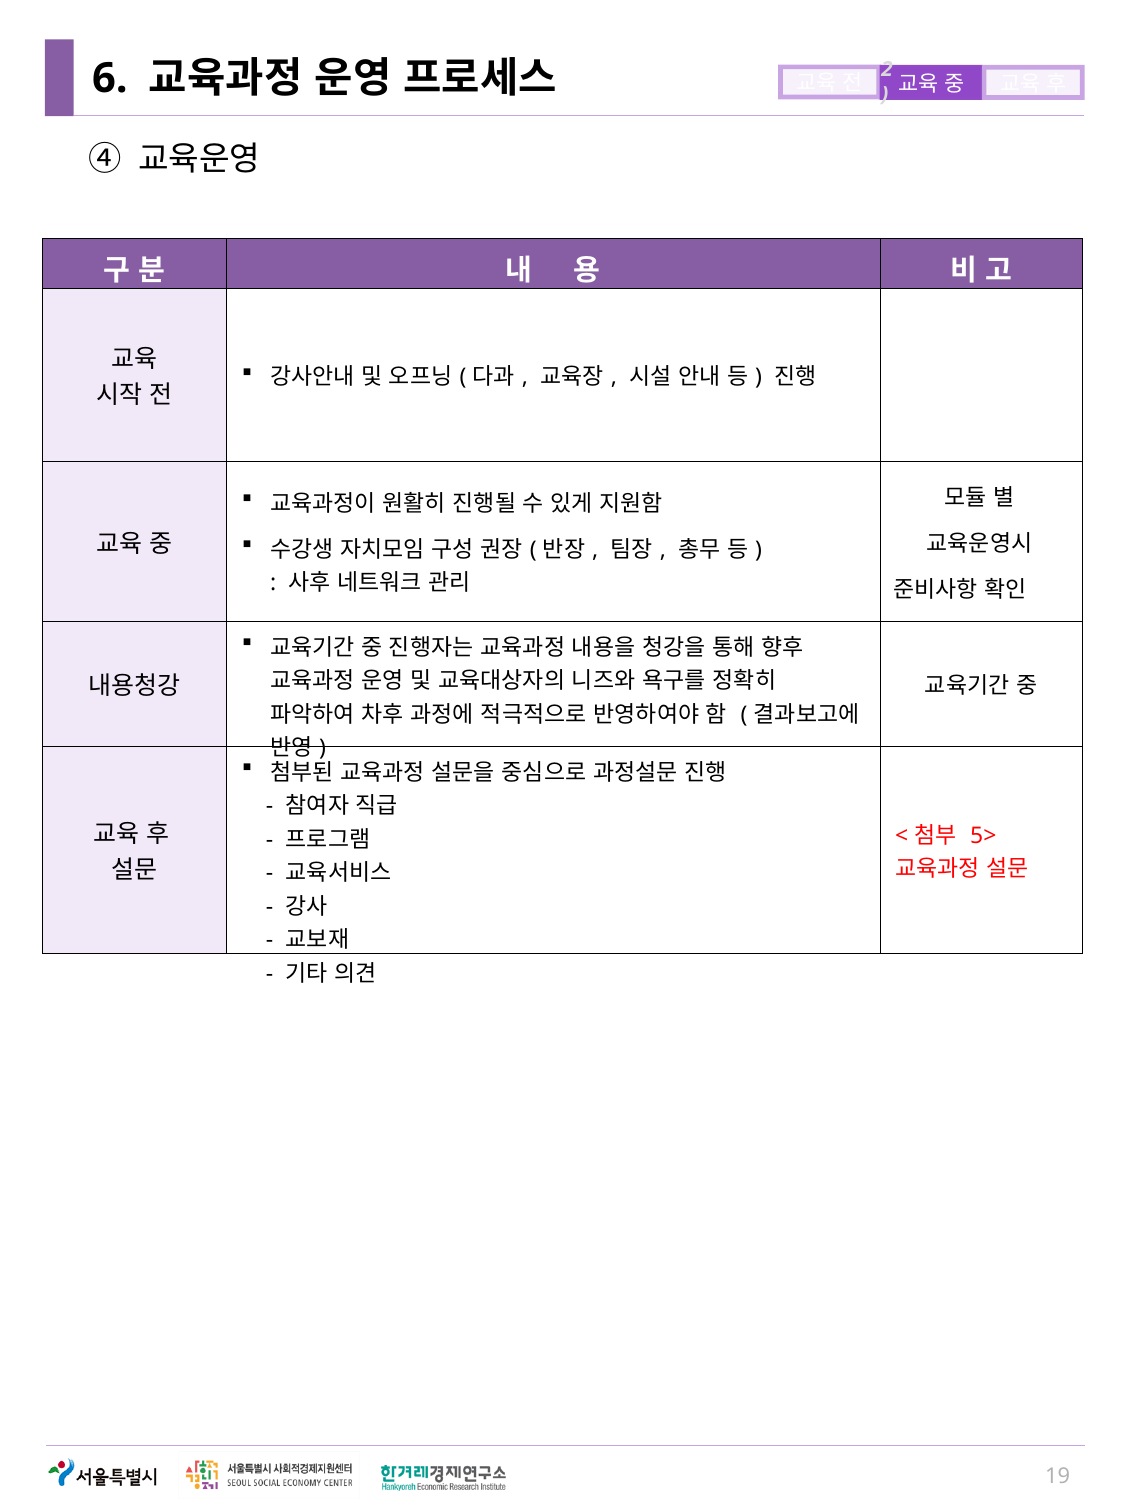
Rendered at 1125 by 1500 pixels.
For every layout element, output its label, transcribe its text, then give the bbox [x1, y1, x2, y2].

text_box ④ 교육운영 [73, 130, 285, 185]
picture [178, 1451, 360, 1499]
table_header 구 분 [43, 239, 226, 288]
table_header 비 고 [881, 239, 1082, 288]
picture [48, 1457, 157, 1486]
table_cell 교육기간 중 [881, 622, 1082, 746]
table_cell 교육 후 설문 [43, 747, 226, 953]
table_cell [881, 289, 1082, 461]
table_cell 교육과정이 원활히 진행될 수 있게 지원함 수강생 자치모임 구성 권장(반장, 팀장, 총무 등) : 사후 네트워크 관리 [227, 462, 880, 621]
table_cell <첨부 5> 교육과정 설문 [881, 747, 1082, 953]
title 6. 교육과정 운영 프로세스 [77, 49, 1034, 110]
table_cell 교육기간 중 진행자는 교육과정 내용을 청강을 통해 향후 교육과정 운영 및 교육대상자의 니즈와 욕구를 정확히 파악하여 차후 과정에 적극적으로 반영하여야 함 (결과보고에 반영) [227, 622, 880, 746]
table_cell 내용청강 [43, 622, 226, 746]
table_cell 교육 시작 전 [43, 289, 226, 461]
table_cell 모듈 별 교육운영시 준비사항 확인 [881, 462, 1082, 621]
table_cell 첨부된 교육과정 설문을 중심으로 과정설문 진행 - 참여자 직급 - 프로그램 - 교육서비스 - 강사 - 교보재 - 기타 의견 [227, 747, 880, 953]
slide_number 19 [832, 1436, 1086, 1500]
table_header 내 용 [227, 239, 880, 288]
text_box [780, 55, 1083, 98]
table_cell 강사안내 및 오프닝(다과, 교육장, 시설 안내 등) 진행 [227, 289, 880, 461]
table_cell 교육 중 [43, 462, 226, 621]
picture [381, 1465, 506, 1491]
